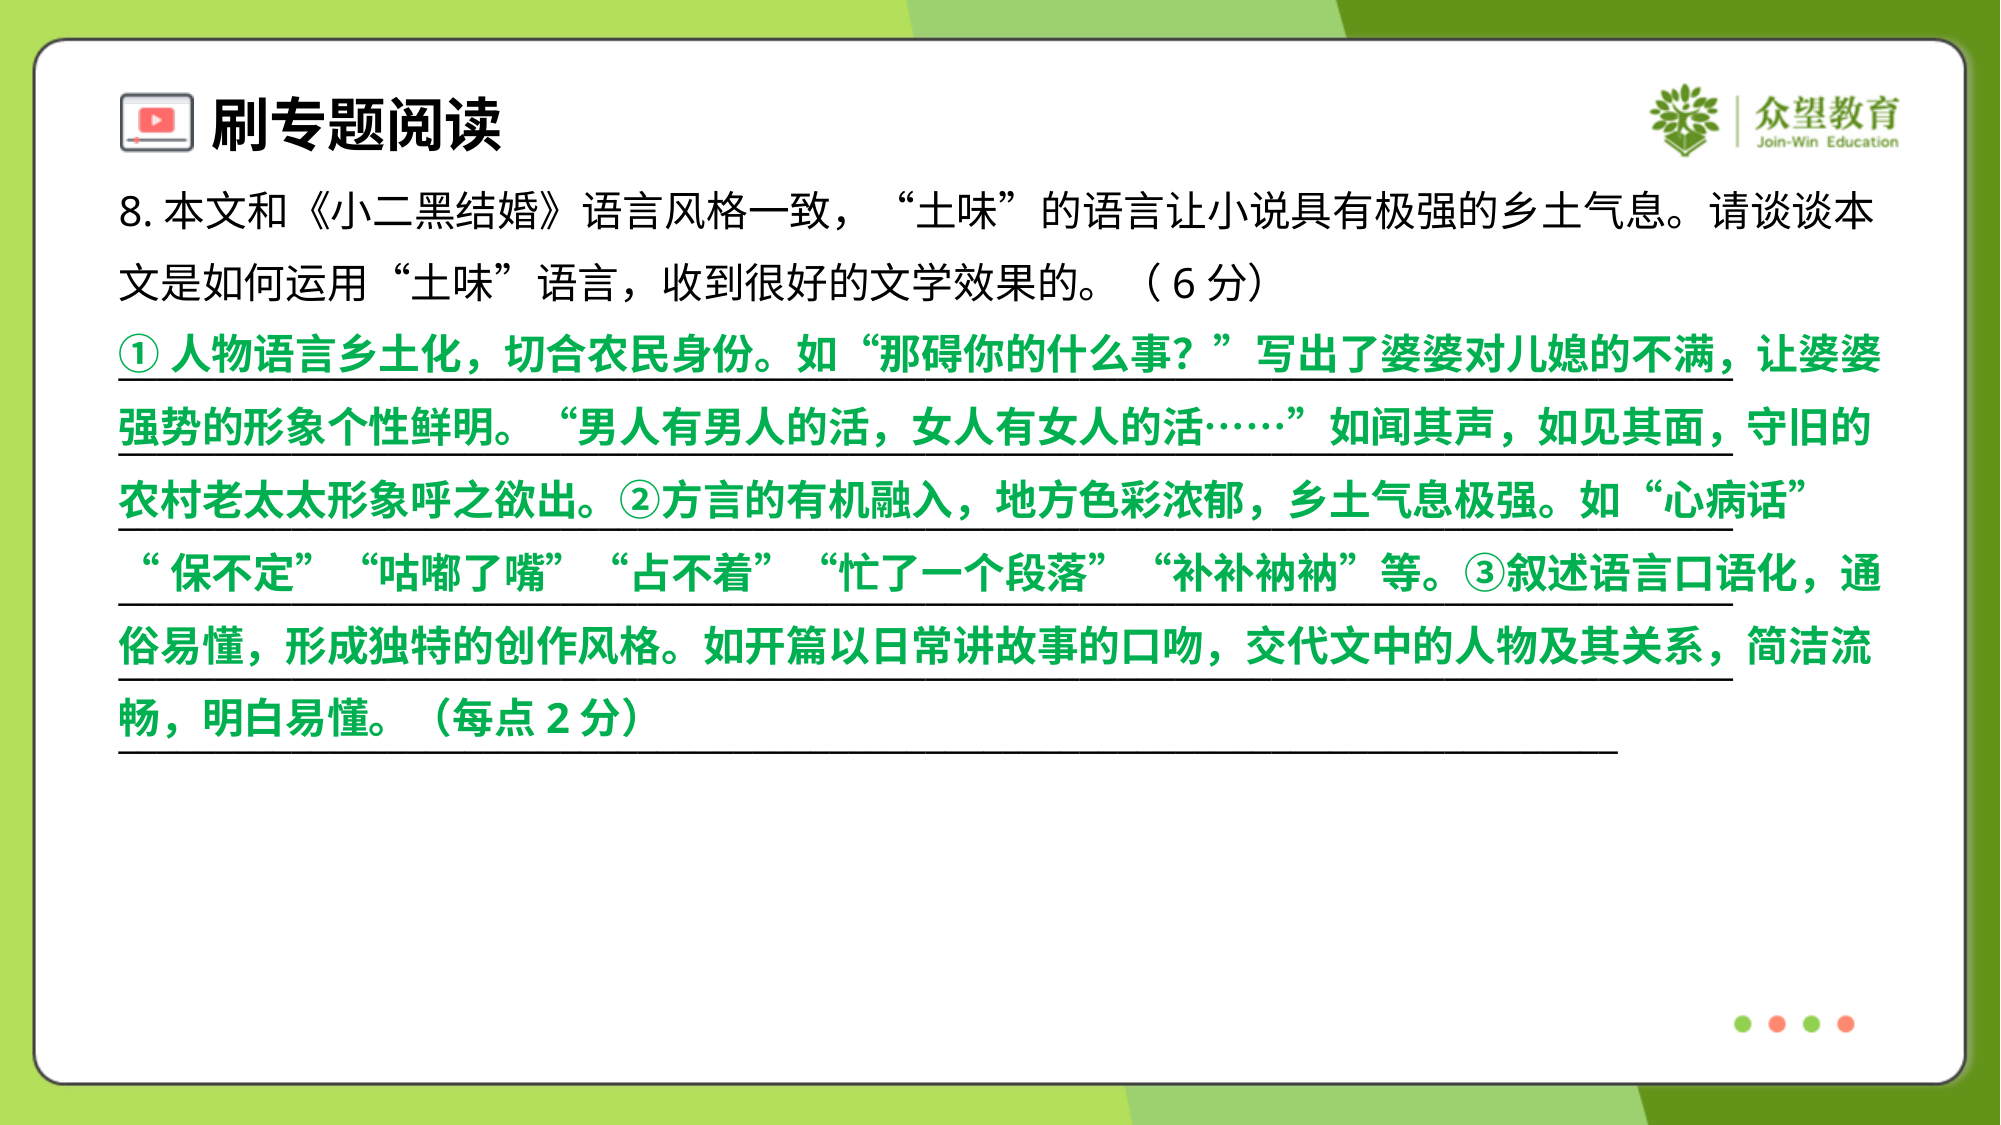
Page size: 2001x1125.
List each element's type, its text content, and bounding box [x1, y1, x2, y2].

text_box ①人物语言乡土化，切合农民身份。如“那碍你的什么事？”写出了婆婆对儿媳的不满，让婆婆 强势的形象个性鲜明。“男人有男人的活，女人有女人的活……”如闻其声，如见其面，守旧的 农村老太太形象呼之欲出。②方言的有机融入，地方色彩浓郁，乡土气息极强。如“心病话” “保不定”“咕嘟了嘴”“占不着”“忙了一个段落”“补补衲衲”等。③叙述语言口语化，通 俗易懂，形成独特的创作风格。如开篇以日常讲故事的口吻，交代文中的人物及其关系，简洁流 畅，明白易懂。（每点2分） [118, 304, 1883, 735]
picture [0, 0, 2000, 1125]
text_box ____________________________________________________________________________________ ____________________________________________________________________________________ ____________________________________________________________________________________ ____________________________________________________________________________________ ____________________________________________________________________________________ ______________________________________________________________________________ [118, 735, 1883, 746]
text_box 8.本文和《小二黑结婚》语言风格一致，“土味”的语言让小说具有极强的乡土气息。请谈谈本 文是如何运用“土味”语言，收到很好的文学效果的。（6分） [118, 159, 1883, 300]
